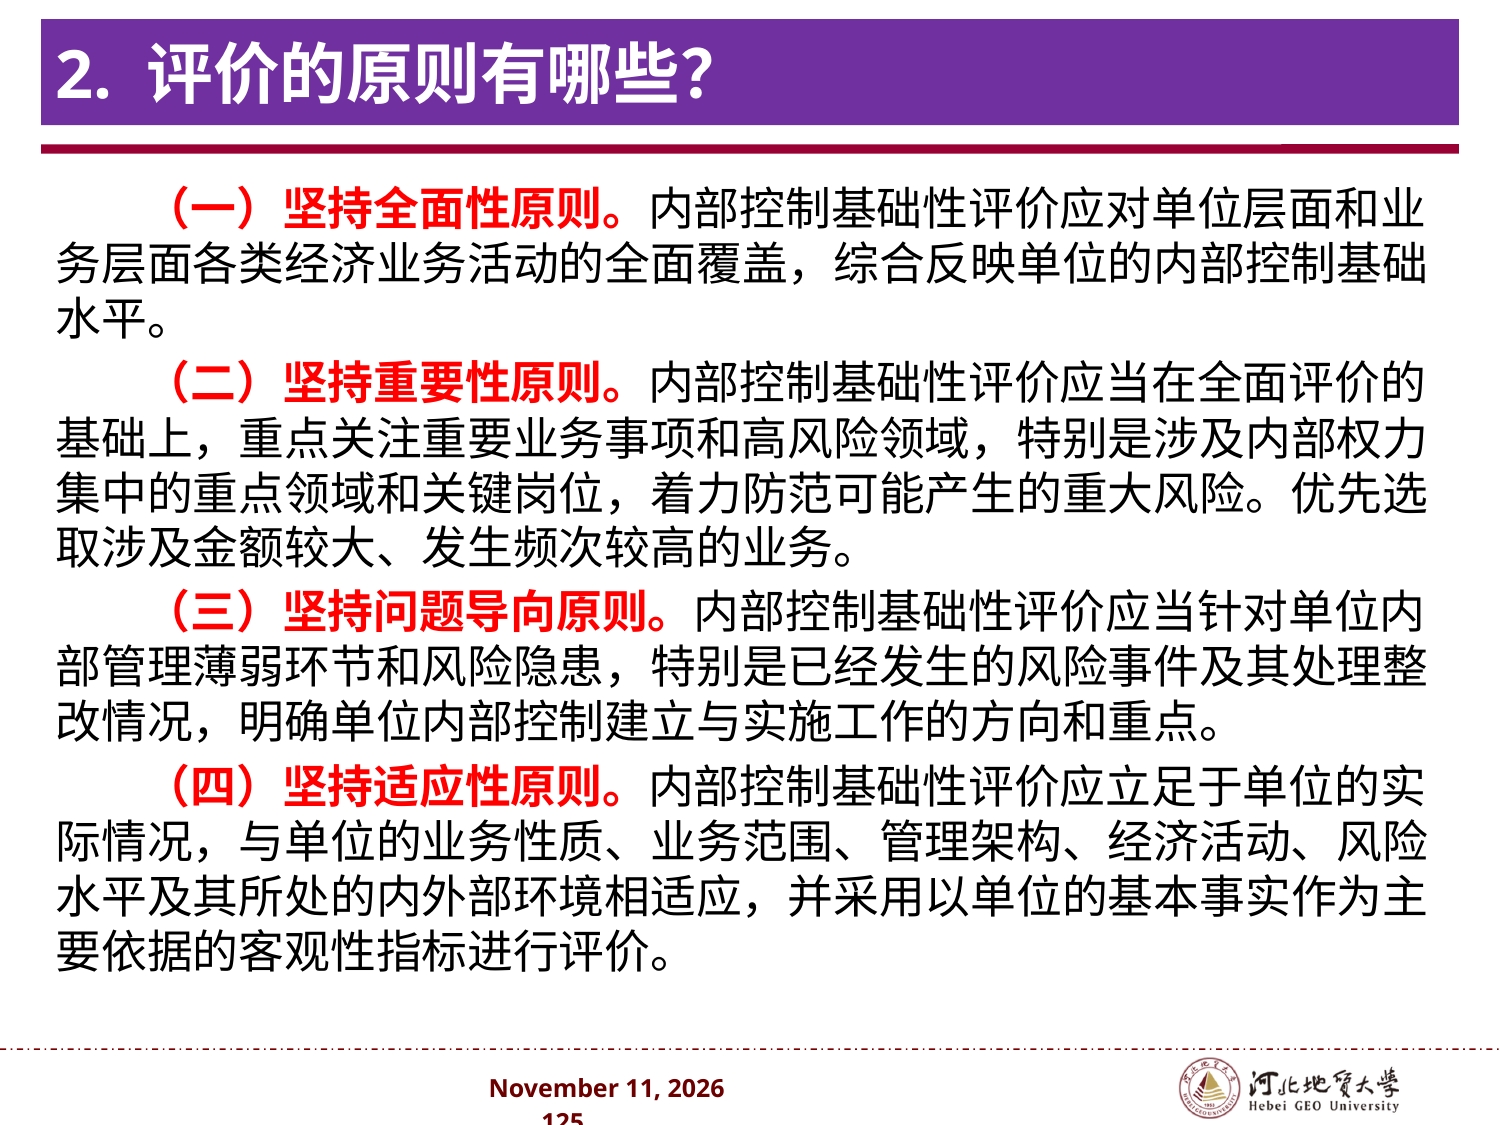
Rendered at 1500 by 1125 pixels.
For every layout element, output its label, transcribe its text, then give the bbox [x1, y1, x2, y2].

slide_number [473, 1064, 990, 1109]
list （一）坚持全面性原则。内部控制基础性评价应对单位层面和业务层面各类经济业务活动的全面覆盖，综合反映单位的内部控制基础水平。 （二）坚持重要性原则。内部控制基础性评价应当在全面评价的基础上，重点关注重要业务事项和高风险领域，特别是涉及内部权力集中的重点领域和关键岗位，着力防范可能产生的重大风险。优先选取涉及金额较大、发生频次较高的业务。 （三）坚持问题导向原则。内部控制基础性评价应当针对单位内部管理薄弱环节和风险隐患，特别是已经发生的风险事件及其处理整改情况，明确单位内部控制建立与实施工作的方向和重点。 （四）坚持适应性原则。内部控制基础性评价应立足于单位的实际情况，与单位的业务性质、业务范围、管理架构、经济活动、风险水平及其所处的内外部环境相适应，并采用以单位的基本事实作为主要依据的客观性指标进行评价。 [40, 172, 1460, 1036]
picture [1159, 1049, 1420, 1125]
title 2. 评价的原则有哪些？ [40, 18, 1460, 126]
